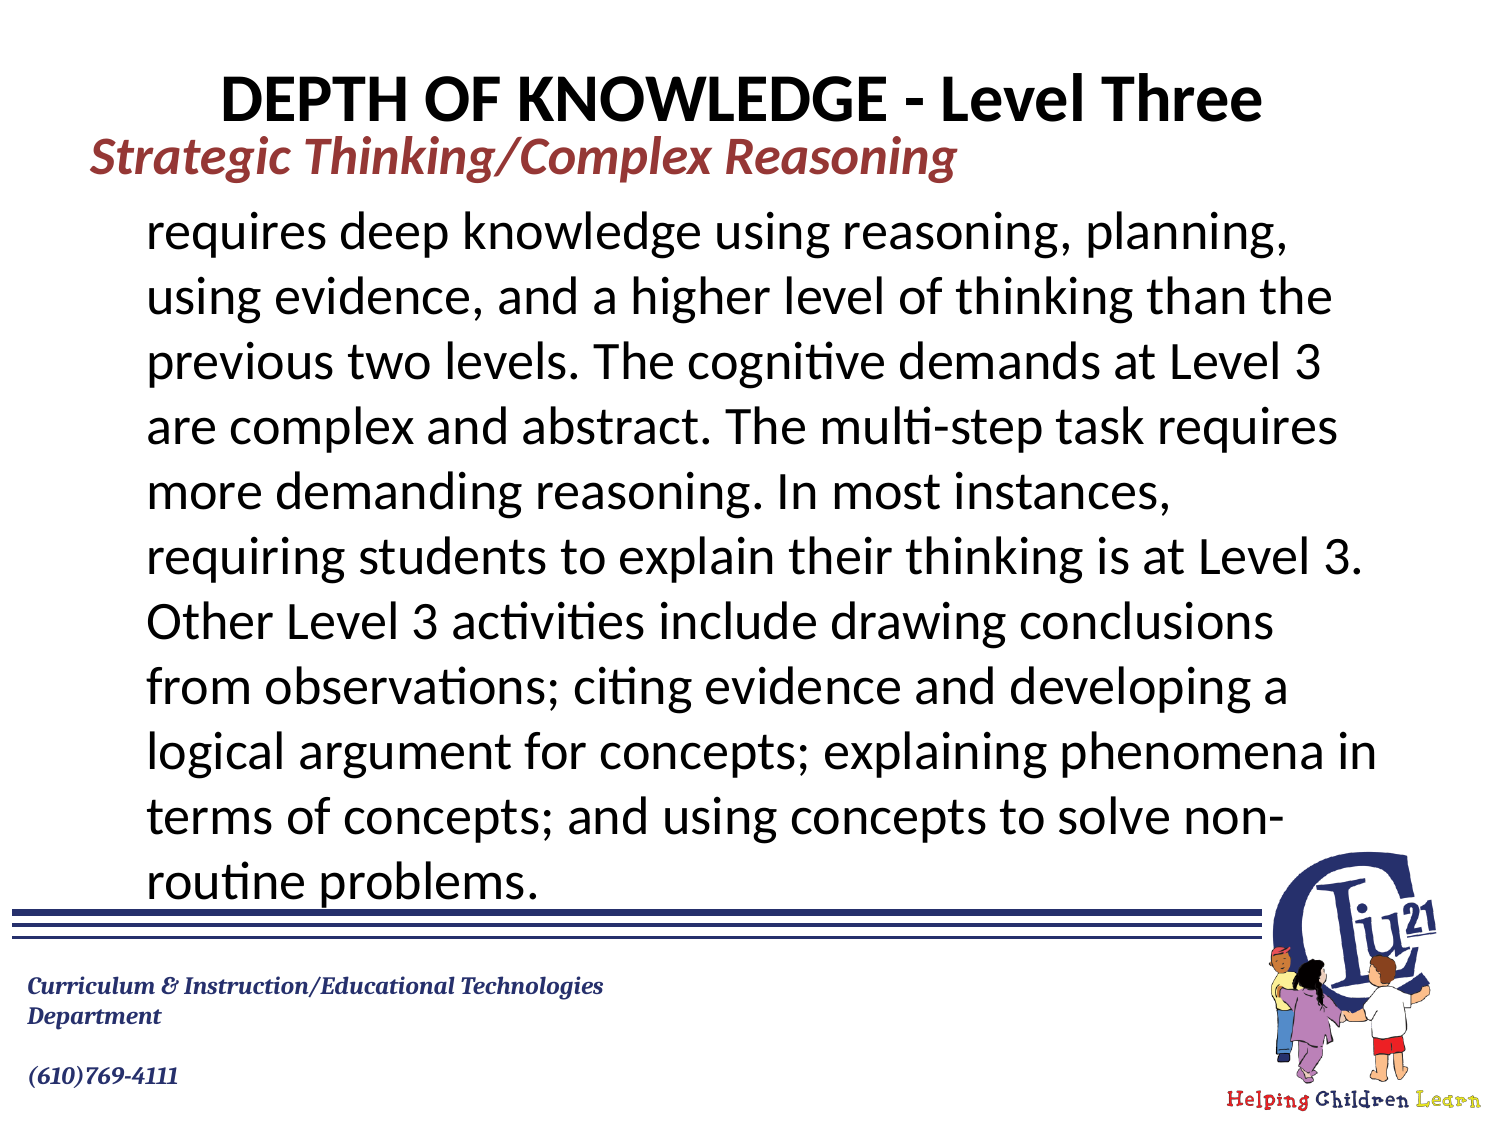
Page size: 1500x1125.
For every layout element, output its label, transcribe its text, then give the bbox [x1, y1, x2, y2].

title DEPTH OF KNOWLEDGE - Level Three [75, 45, 1425, 233]
list Strategic Thinking/Complex Reasoning requires deep knowledge using reasoning, planning, using evidence, and a higher level of thinking than the previous two levels. The cognitive demands at Level 3 are complex and abstract. The multi-step task requires more demanding reasoning. In most instances, requiring students to explain their thinking is at Level 3. Other Level 3 activities include drawing conclusions from observations; citing evidence and developing a logical argument for concepts; explaining phenomena in terms of concepts; and using concepts to solve non-routine problems. [75, 112, 1400, 835]
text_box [12, 837, 1500, 1121]
